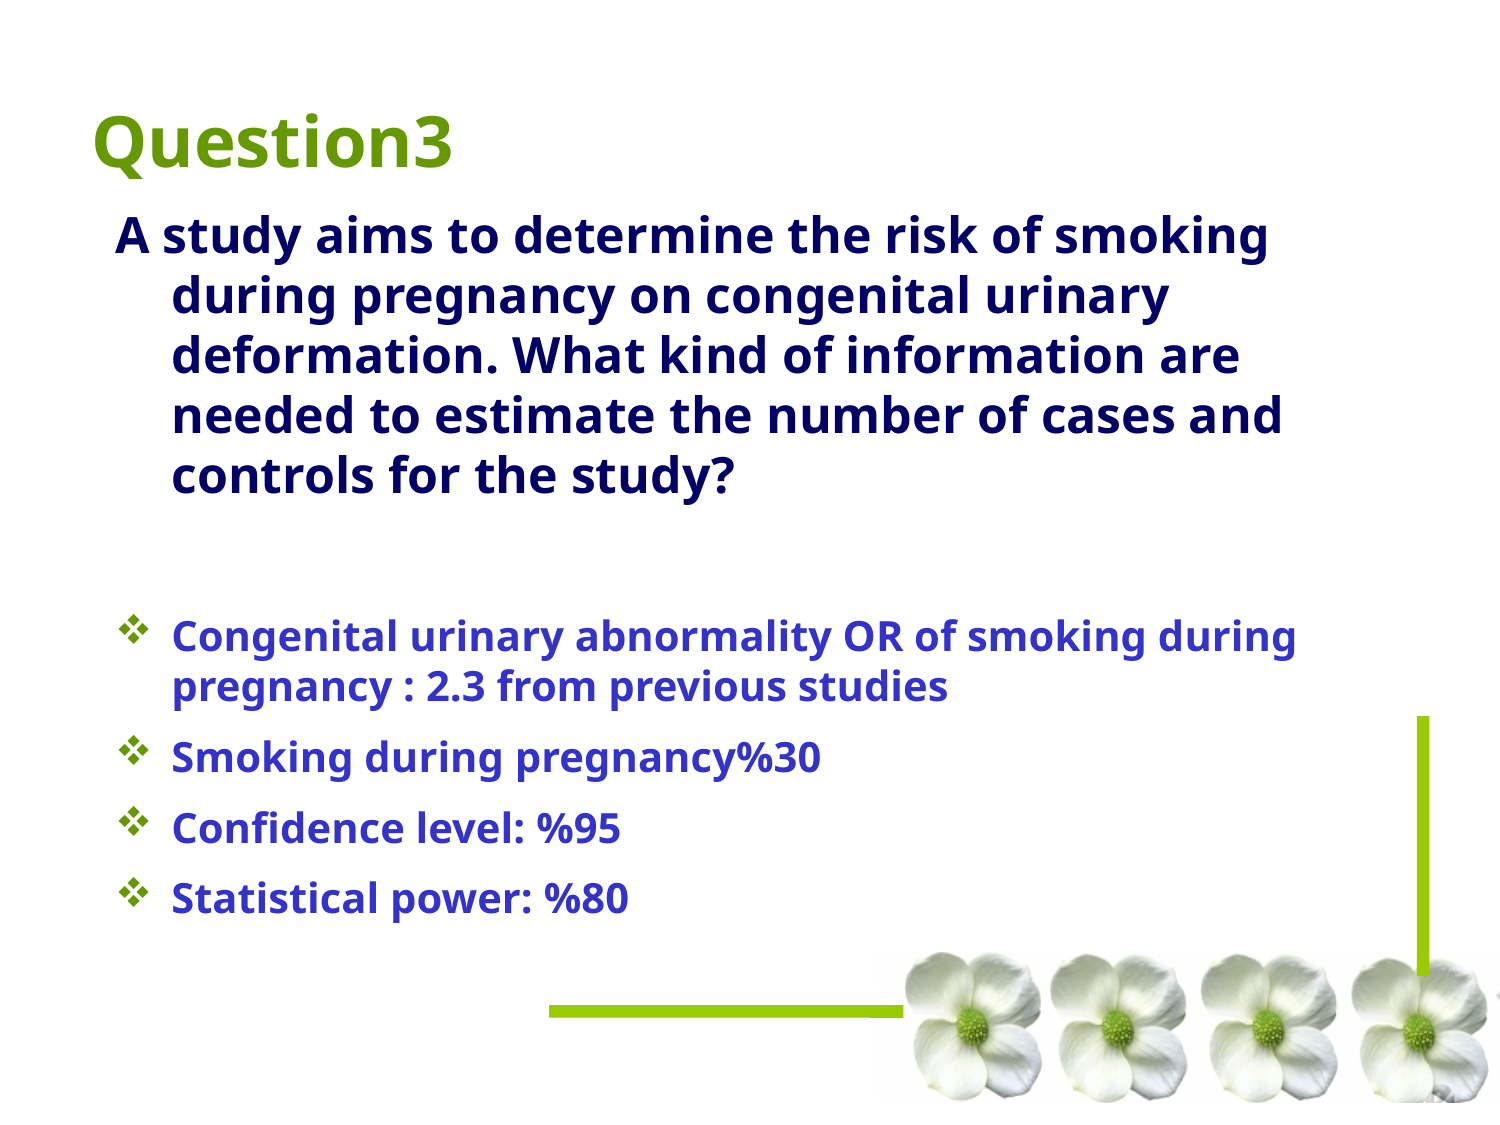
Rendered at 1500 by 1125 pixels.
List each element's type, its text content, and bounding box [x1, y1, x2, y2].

list A study aims to determine the risk of smoking during pregnancy on congenital urinary deformation. What kind of information are needed to estimate the number of cases and controls for the study? Congenital urinary abnormality OR of smoking during pregnancy : 2.3 from previous studies Smoking during pregnancy%30 Confidence level: %95 Statistical power: %80 [100, 196, 1451, 931]
text_box Question3 [76, 66, 1427, 212]
picture [878, 952, 1500, 1103]
